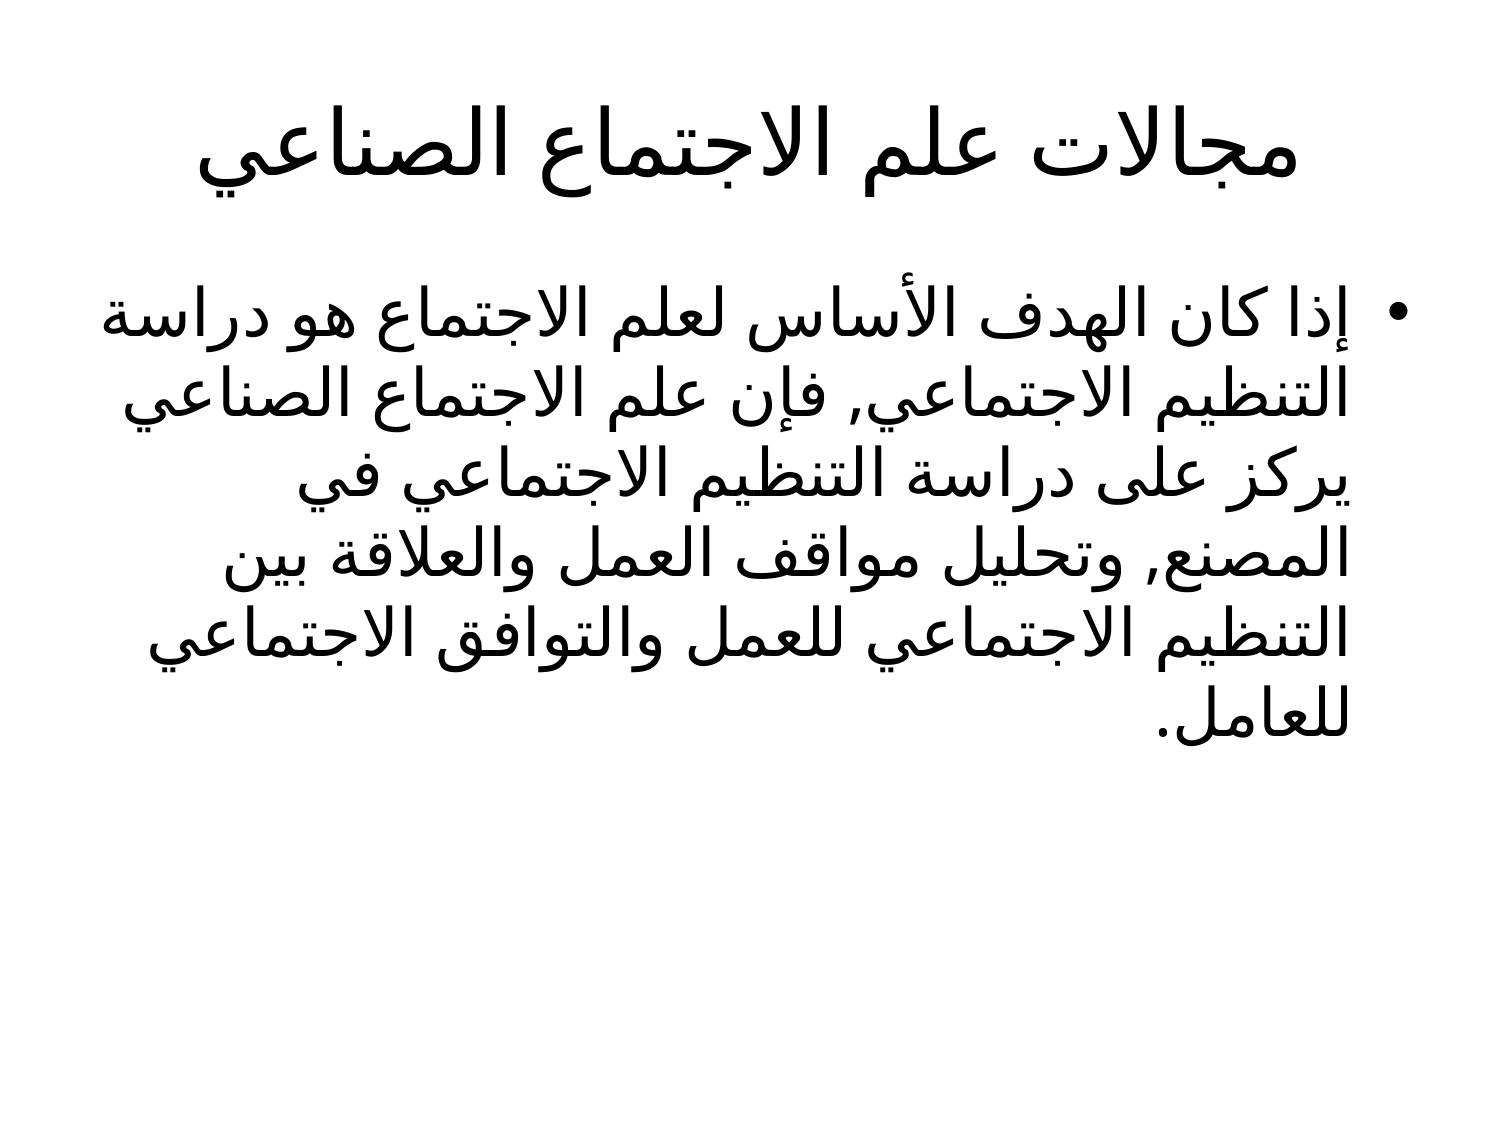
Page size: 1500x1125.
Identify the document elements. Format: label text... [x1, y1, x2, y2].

list إذا كان الهدف الأساس لعلم الاجتماع هو دراسة التنظيم الاجتماعي, فإن علم الاجتماع الصناعي يركز على دراسة التنظيم الاجتماعي في المصنع, وتحليل مواقف العمل والعلاقة بين التنظيم الاجتماعي للعمل والتوافق الاجتماعي للعامل. [75, 262, 1425, 1005]
title مجالات علم الاجتماع الصناعي [75, 45, 1425, 233]
